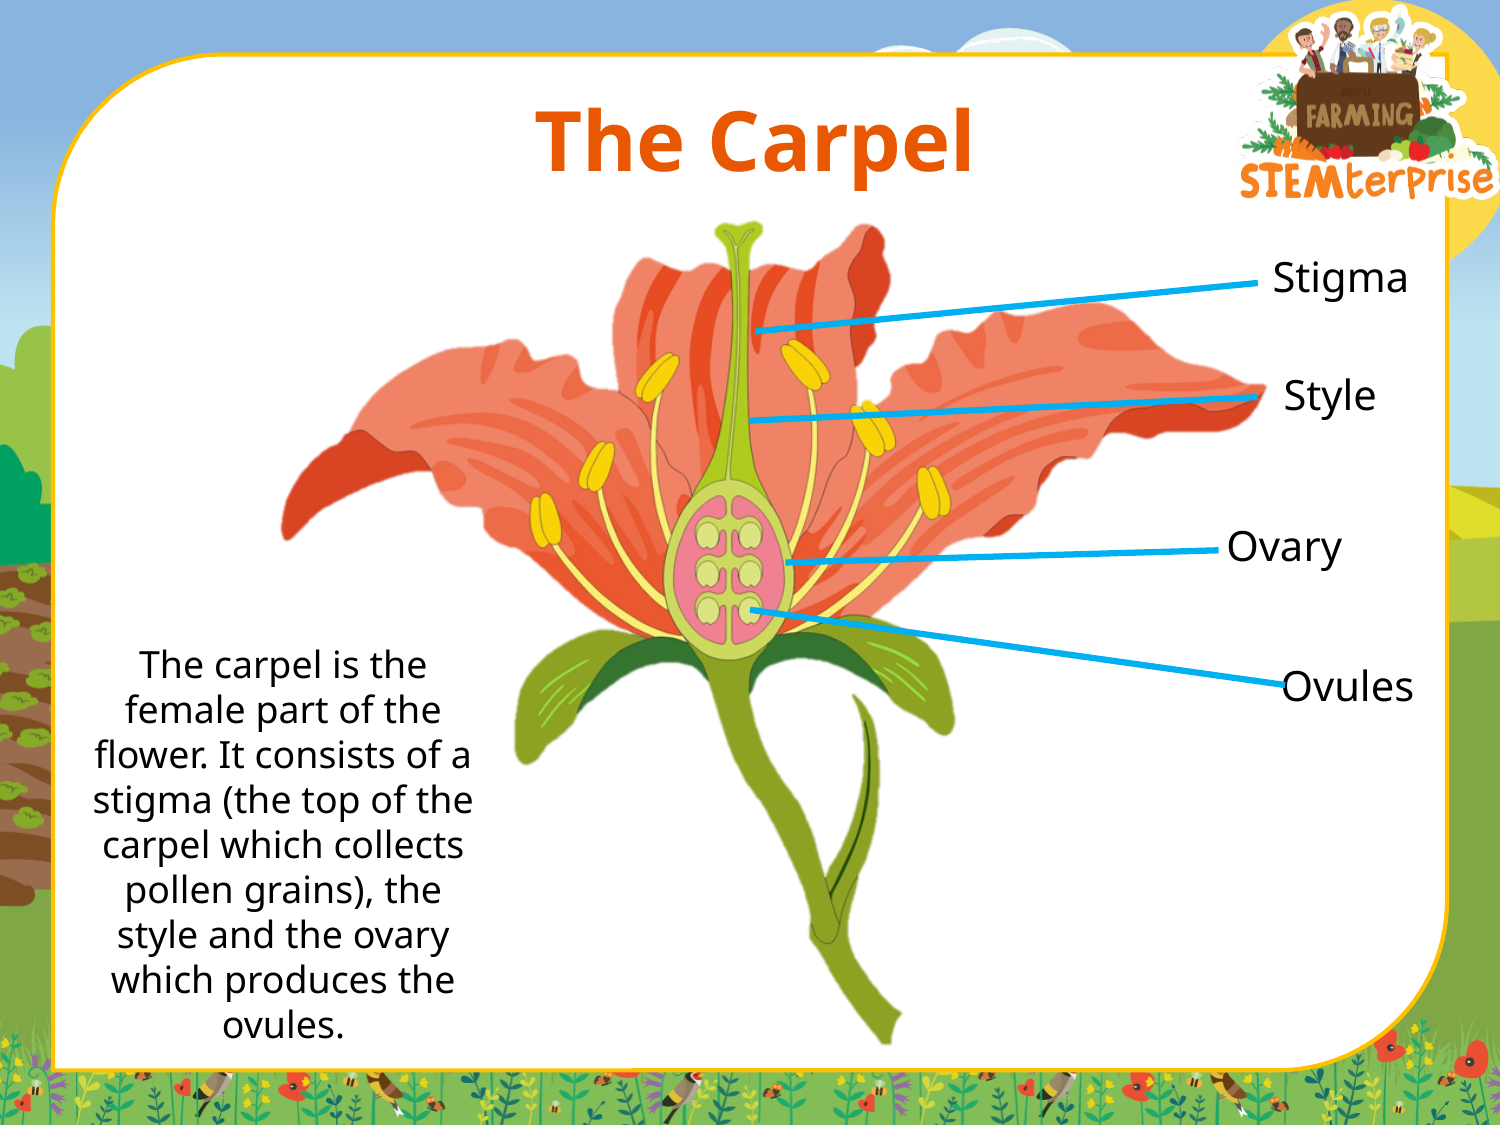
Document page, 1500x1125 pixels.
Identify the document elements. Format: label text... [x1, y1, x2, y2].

text_box Ovary [1299, 512, 1429, 578]
text_box The Carpel [158, 80, 1228, 196]
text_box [749, 396, 1259, 421]
text_box Stigma [1299, 243, 1425, 309]
text_box Style [1299, 360, 1449, 426]
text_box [785, 550, 1219, 563]
text_box Ovules [1299, 652, 1430, 717]
picture [0, 0, 1500, 1125]
text_box The carpel is the female part of the flower. It consists of a stigma (the top of the carpel which collects pollen grains), the style and the ovary which produces the ovules. [76, 633, 248, 1054]
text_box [755, 282, 1259, 332]
text_box [1299, 214, 1450, 1072]
text_box [50, 52, 1228, 1073]
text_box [749, 609, 1286, 686]
